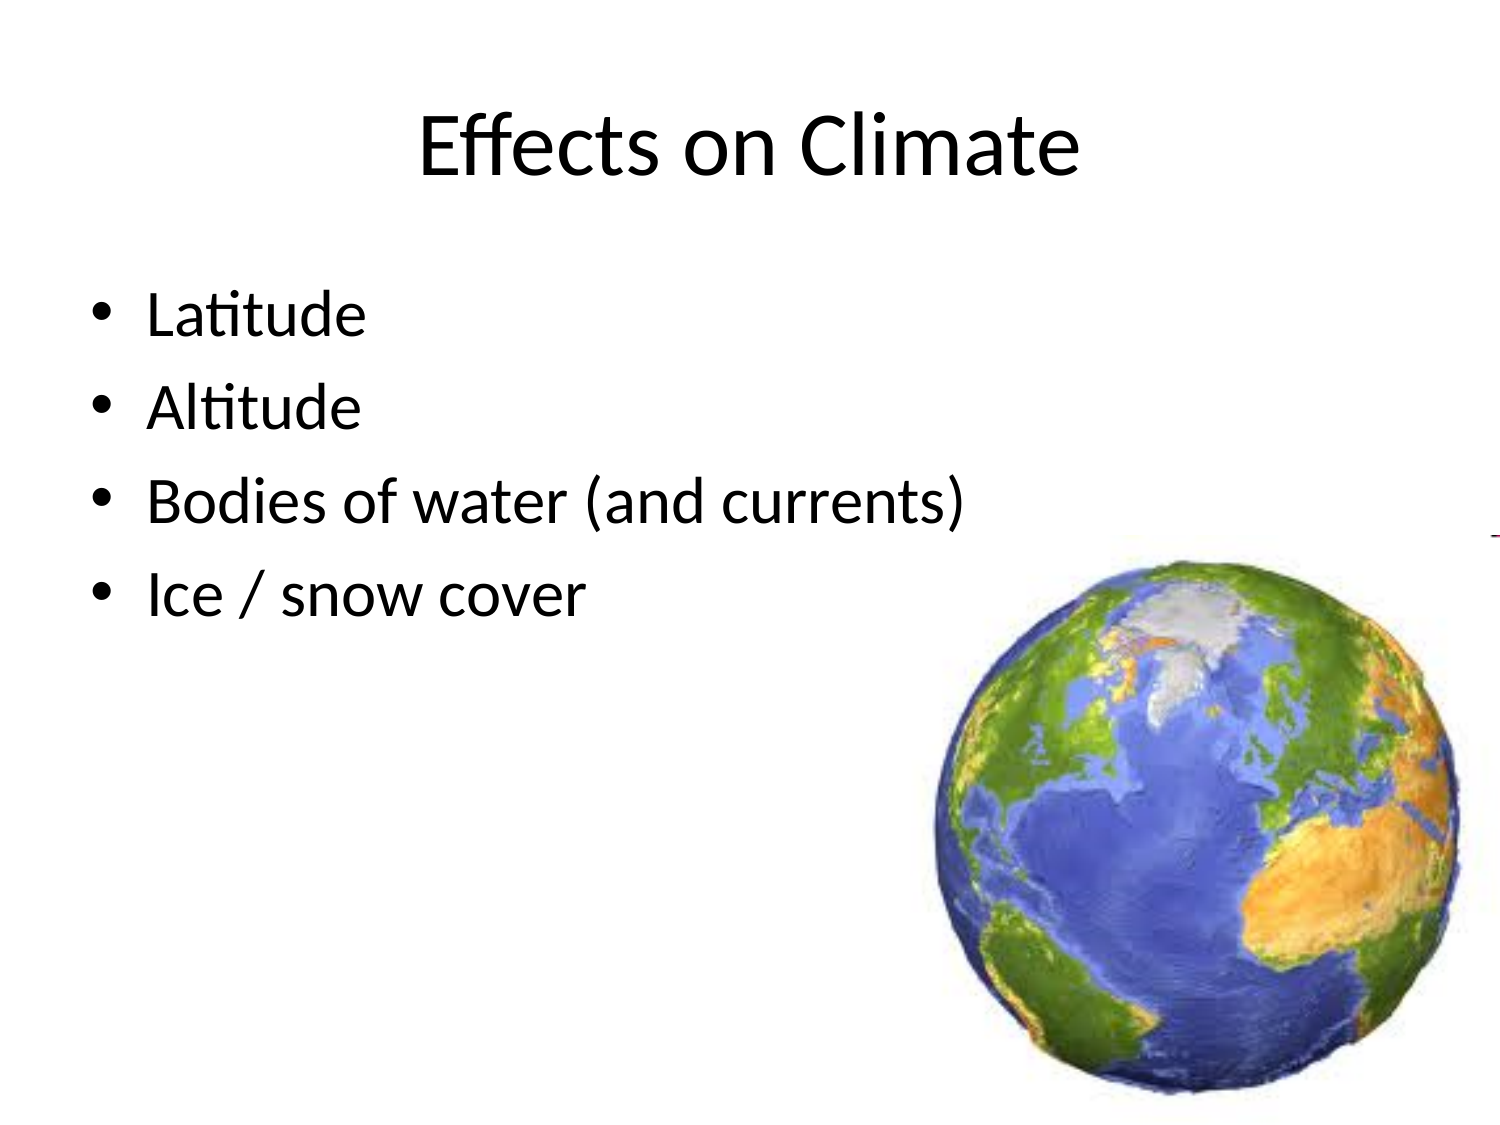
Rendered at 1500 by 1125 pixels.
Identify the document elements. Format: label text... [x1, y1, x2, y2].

picture [910, 535, 1500, 1125]
list Latitude Altitude Bodies of water (and currents) Ice / snow cover [75, 262, 1425, 1005]
title Effects on Climate [75, 45, 1425, 233]
